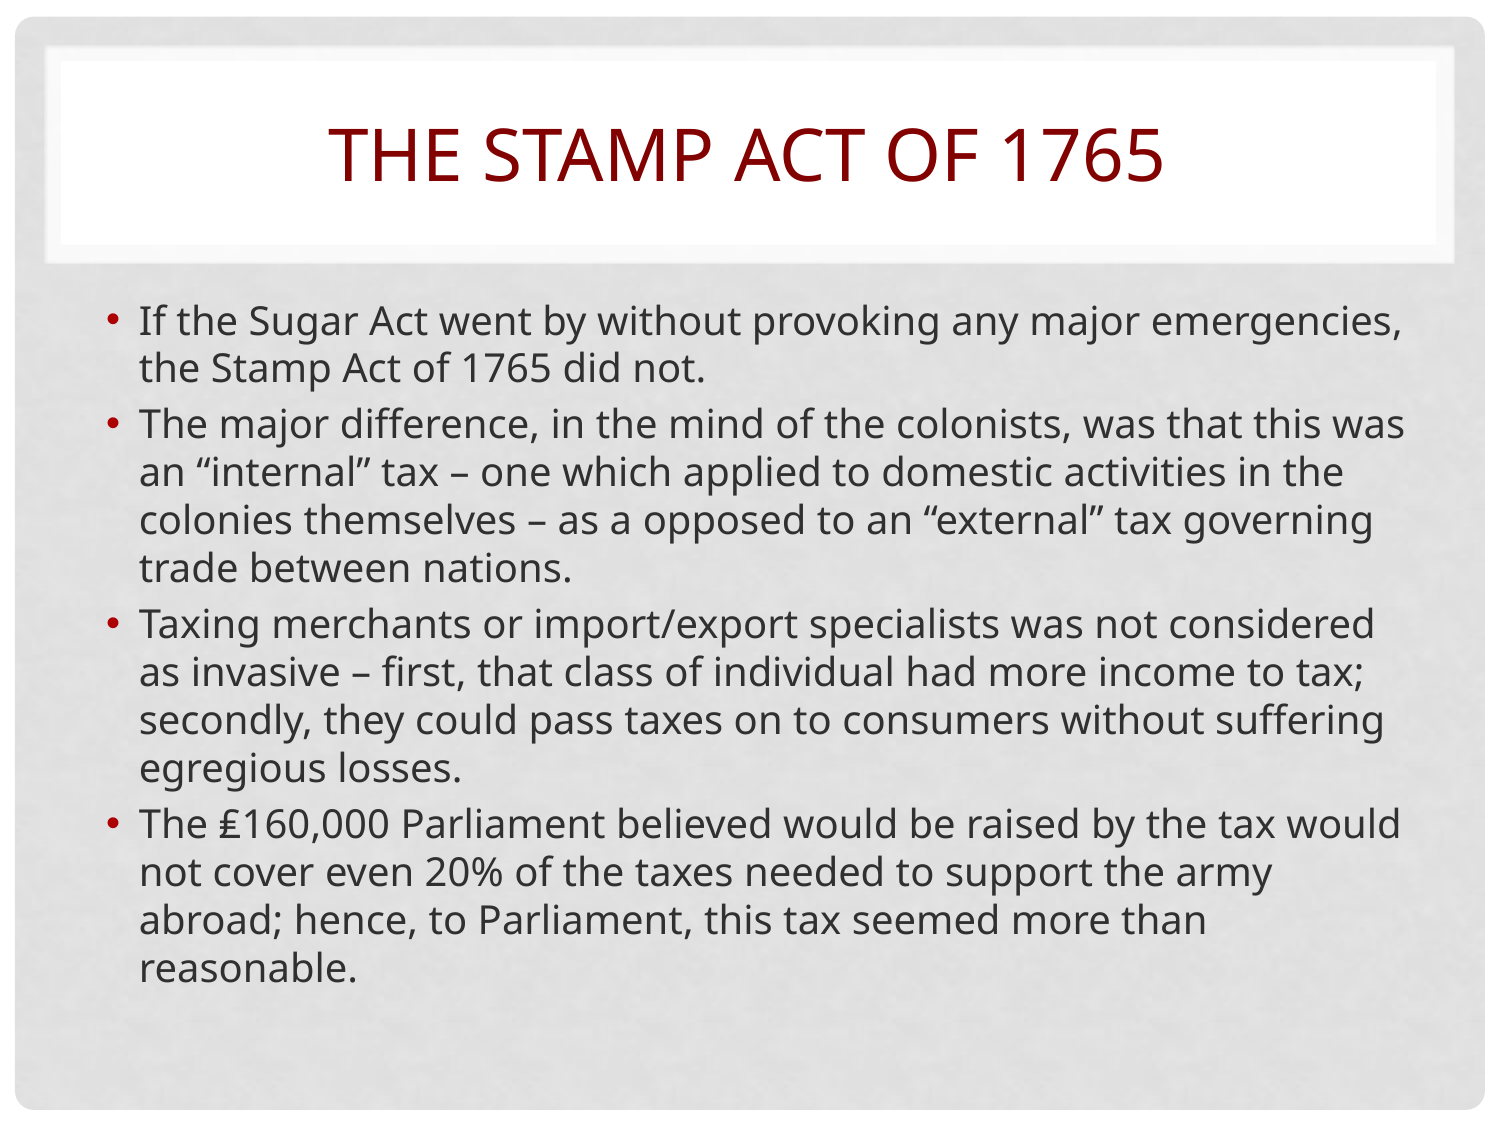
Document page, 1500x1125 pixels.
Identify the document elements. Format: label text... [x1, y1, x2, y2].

title The Stamp Act of 1765 [69, 66, 1425, 238]
list If the Sugar Act went by without provoking any major emergencies, the Stamp Act of 1765 did not. The major difference, in the mind of the colonists, was that this was an “internal” tax – one which applied to domestic activities in the colonies themselves – as a opposed to an “external” tax governing trade between nations. Taxing merchants or import/export specialists was not considered as invasive – first, that class of individual had more income to tax; secondly, they could pass taxes on to consumers without suffering egregious losses. The ₤160,000 Parliament believed would be raised by the tax would not cover even 20% of the taxes needed to support the army abroad; hence, to Parliament, this tax seemed more than reasonable. [75, 287, 1425, 1005]
